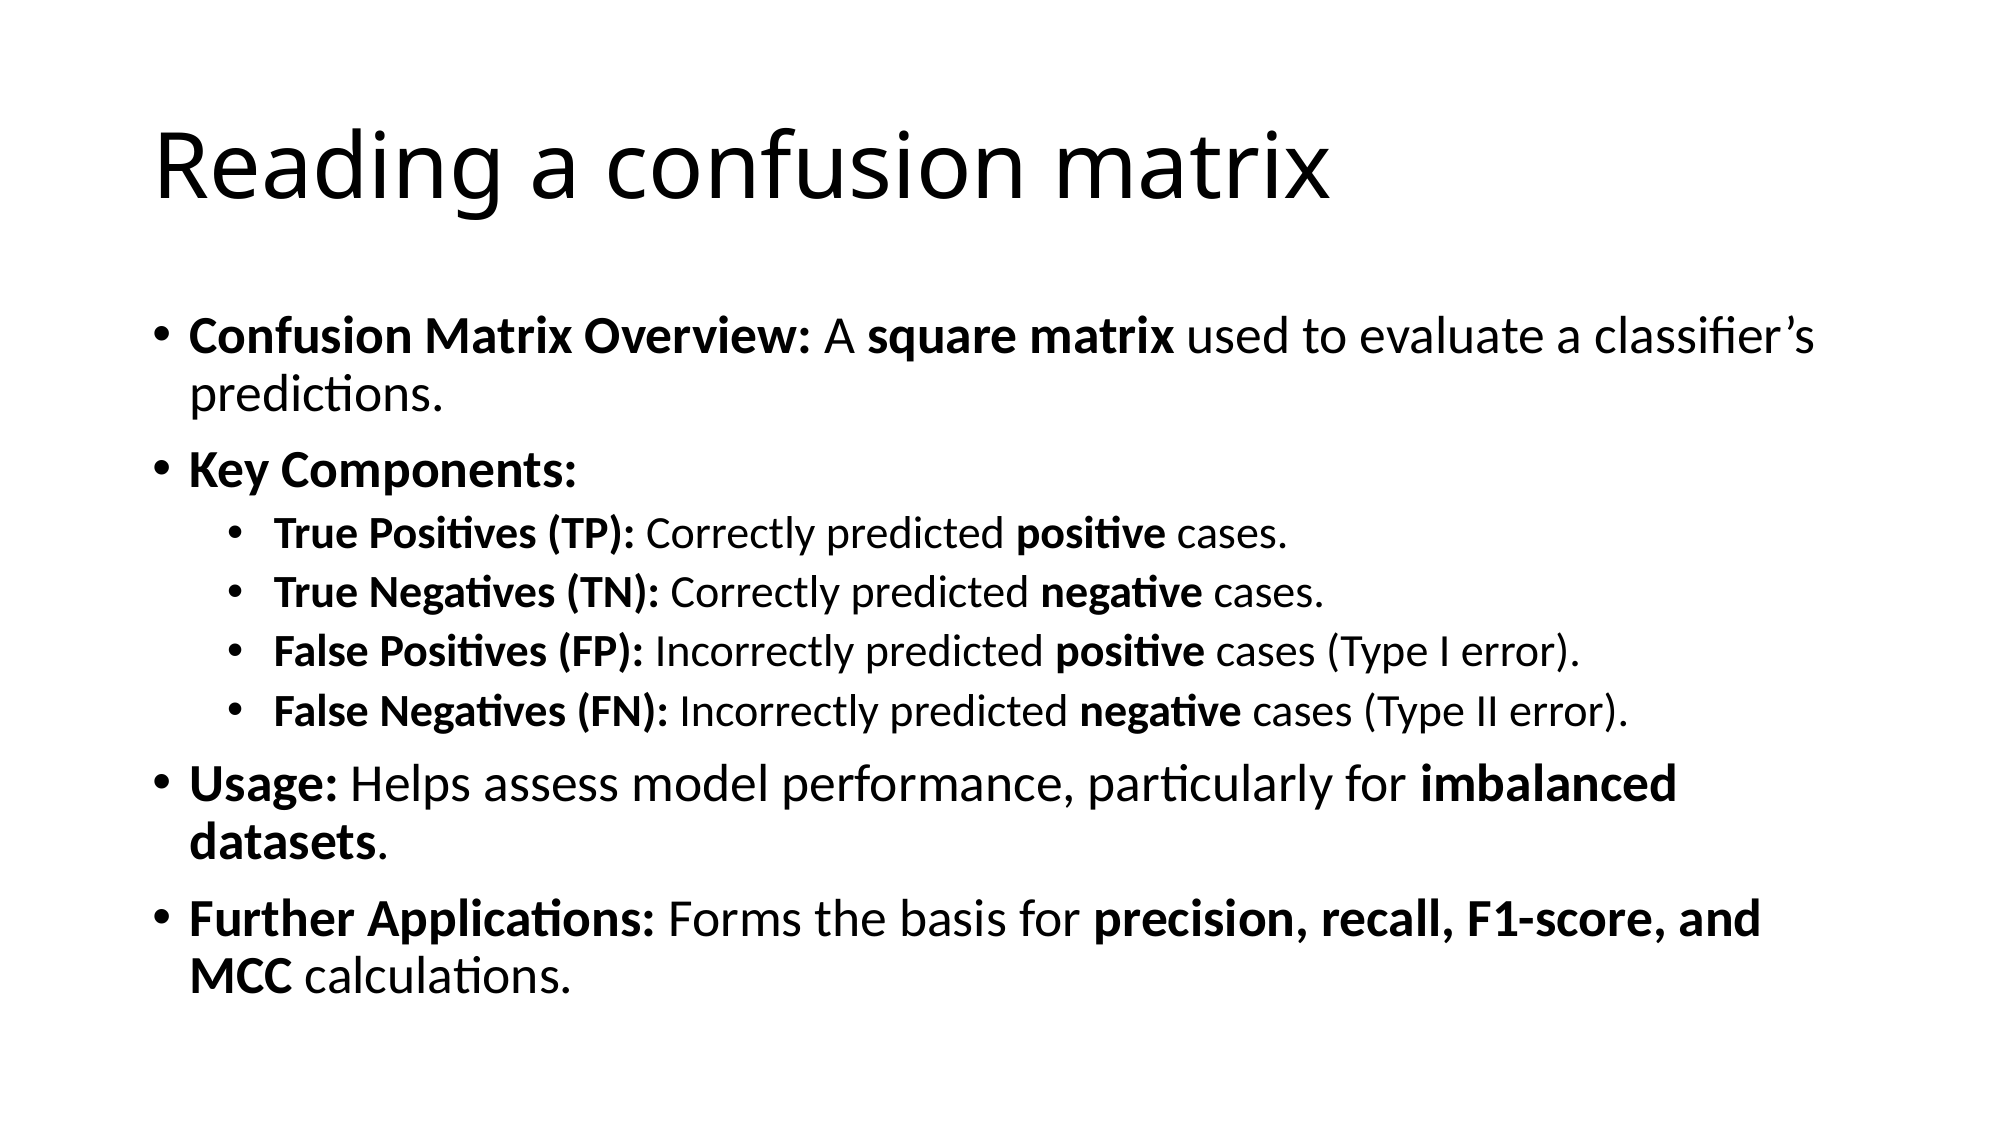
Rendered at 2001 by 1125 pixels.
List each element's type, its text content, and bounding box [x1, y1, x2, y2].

title Reading a confusion matrix [137, 59, 1863, 278]
list Confusion Matrix Overview: A square matrix used to evaluate a classifier’s predictions. Key Components: True Positives (TP): Correctly predicted positive cases. True Negatives (TN): Correctly predicted negative cases. False Positives (FP): Incorrectly predicted positive cases (Type I error). False Negatives (FN): Incorrectly predicted negative cases (Type II error). Usage: Helps assess model performance, particularly for imbalanced datasets. Further Applications: Forms the basis for precision, recall, F1-score, and MCC calculations. [137, 299, 1863, 1014]
